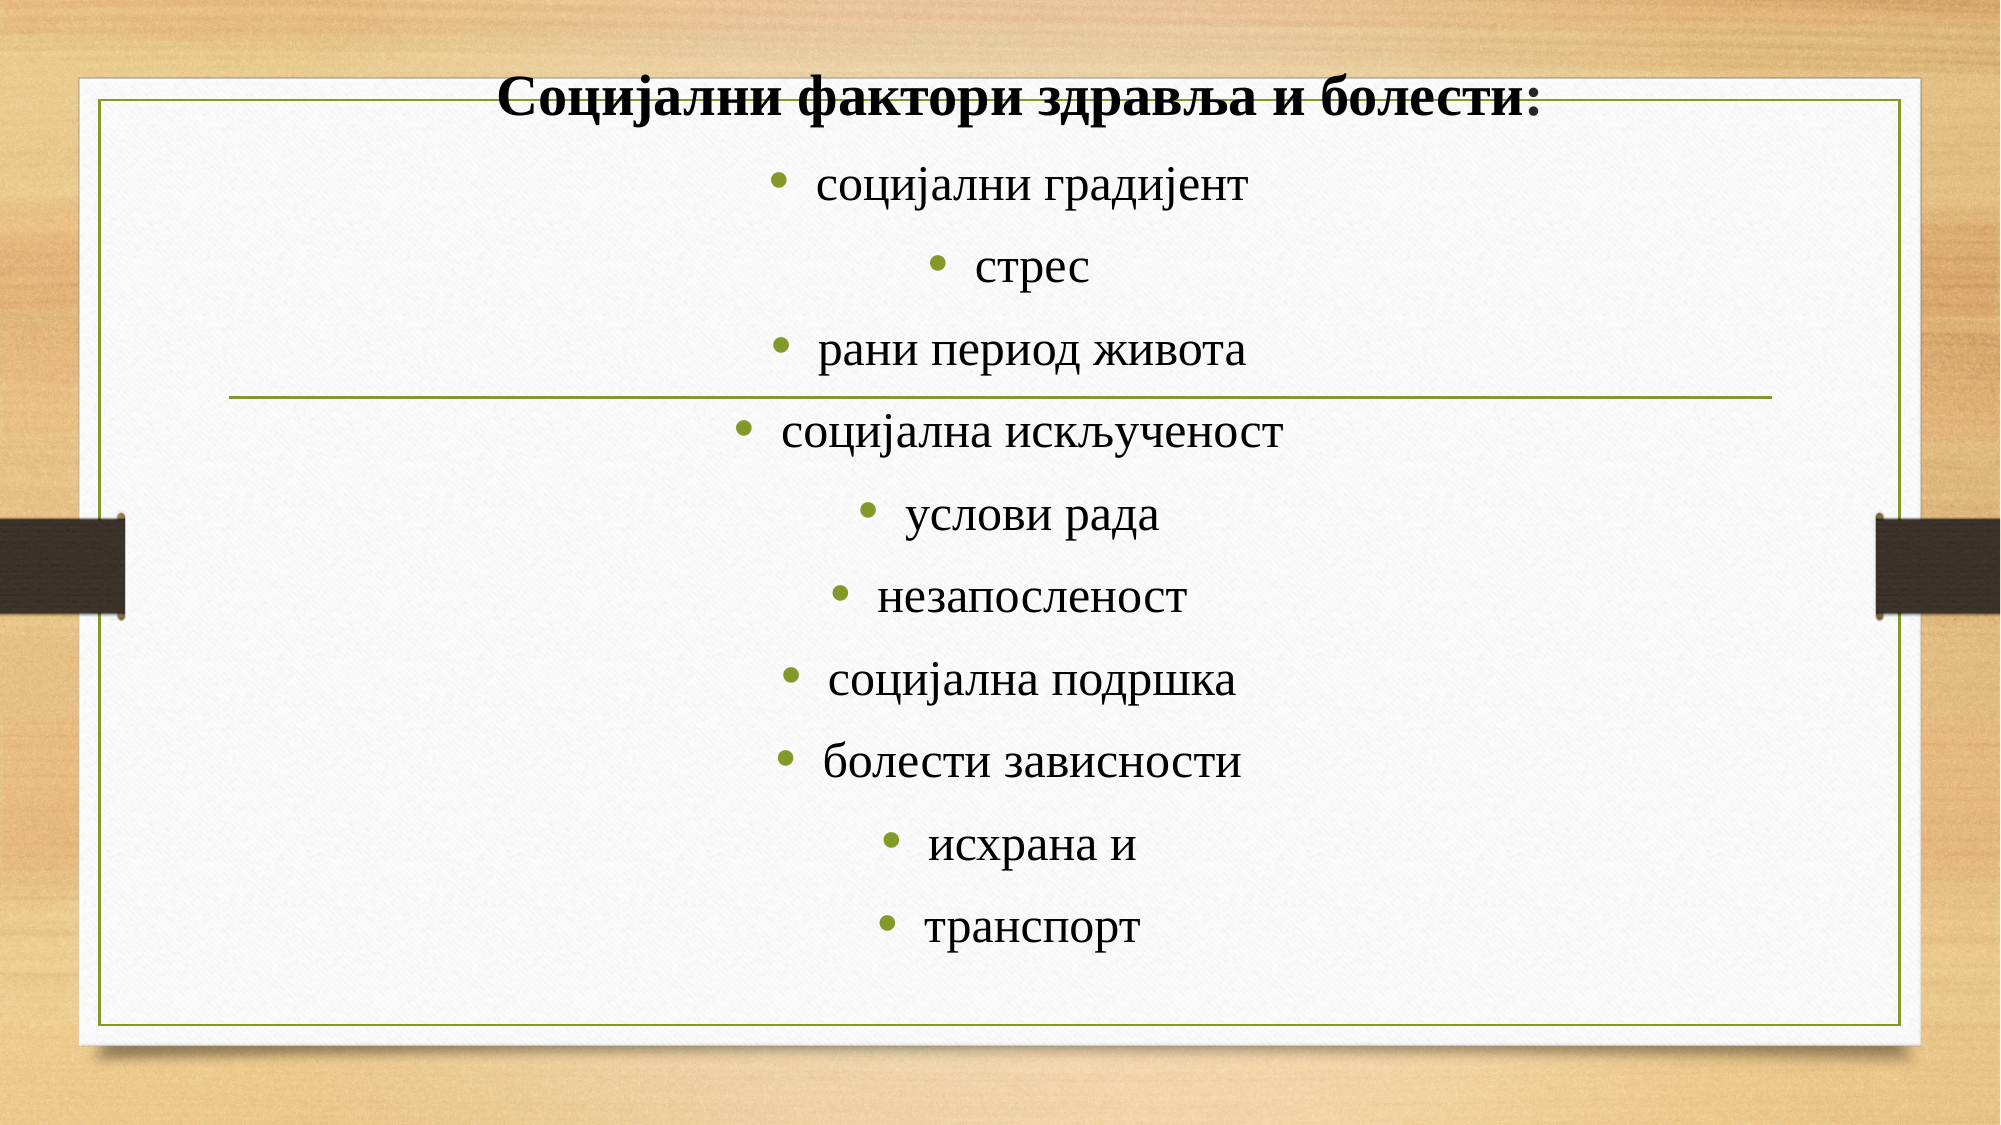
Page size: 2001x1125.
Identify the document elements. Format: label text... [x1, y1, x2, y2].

picture [0, 0, 2001, 1125]
list Социјални фактори здравља и болести: социјални градијент стрес рани период живота социјална искљученост услови рада незапосленост социјална подршка болести зависности исхрана и транспорт [193, 50, 1825, 1063]
